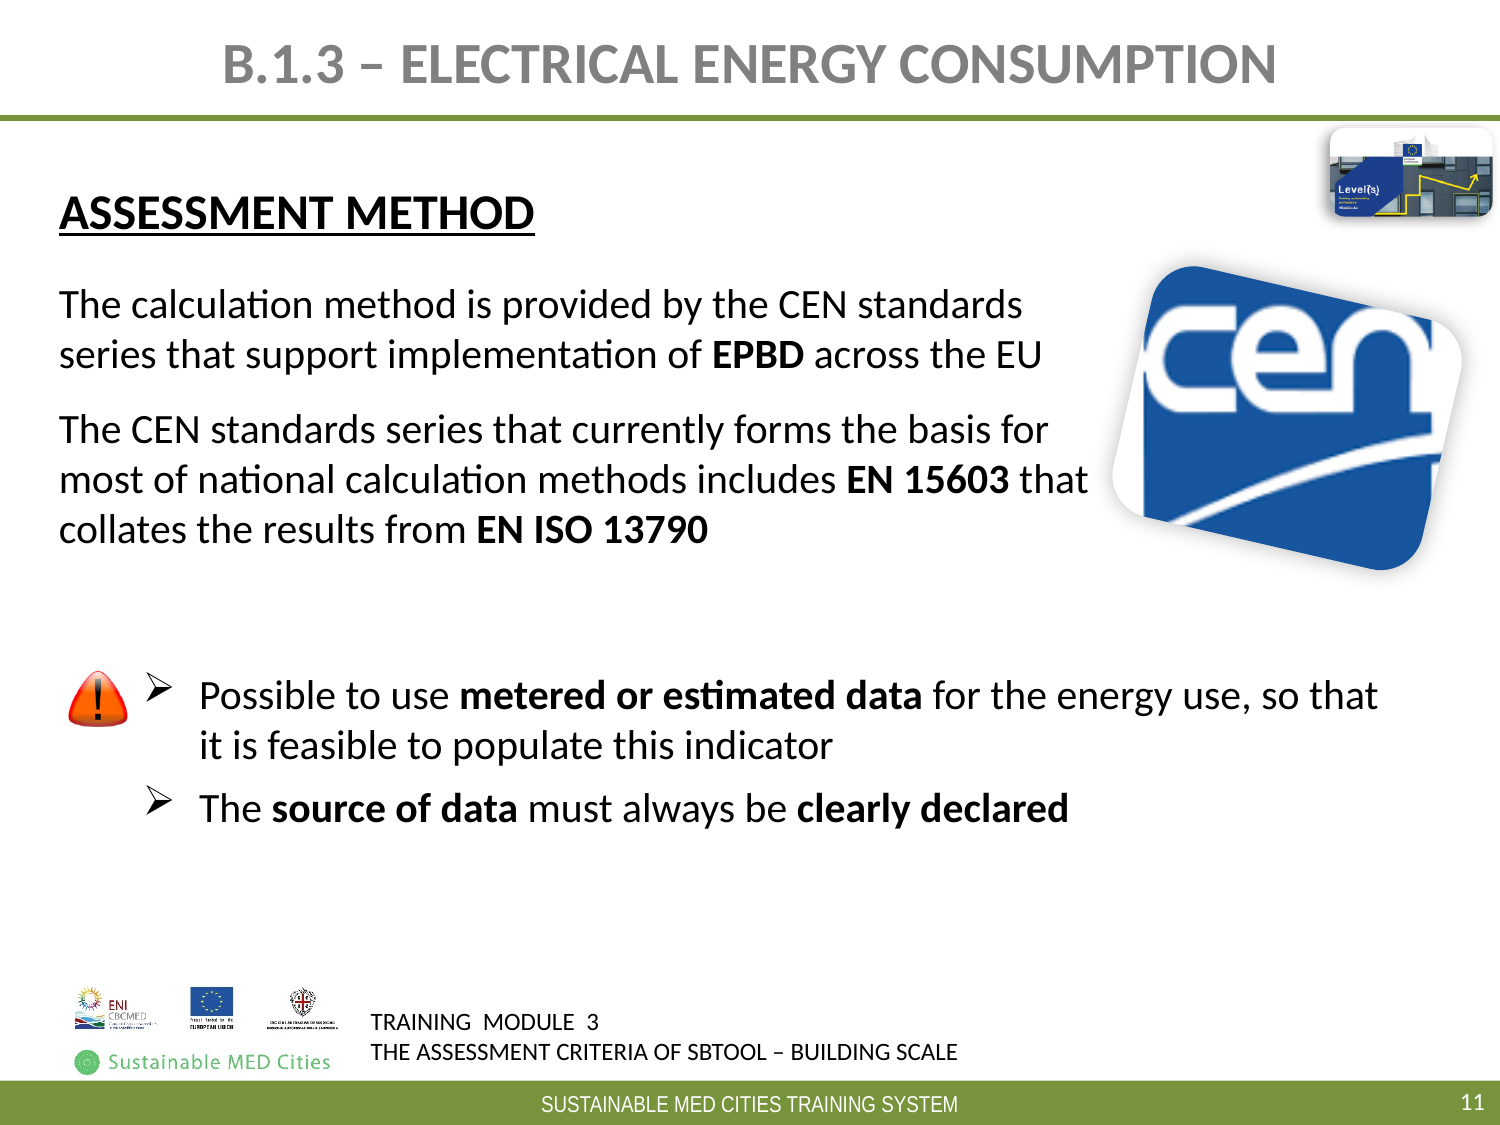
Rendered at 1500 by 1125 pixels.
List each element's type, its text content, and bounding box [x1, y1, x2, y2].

picture [1329, 127, 1493, 217]
picture [62, 978, 356, 1080]
list ASSESSMENT METHOD The calculation method is provided by the CEN standards series that support implementation of EPBD across the EU The CEN standards series that currently forms the basis for most of national calculation methods includes EN 15603 that collates the results from EN ISO 13790 [43, 172, 1106, 580]
title B.1.3 – ELECTRICAL ENERGY CONSUMPTION [0, 0, 1500, 121]
text_box Possible to use metered or estimated data for the energy use, so that it is feasible to populate this indicator The source of data must always be clearly declared [128, 660, 1407, 838]
picture [1112, 266, 1462, 571]
picture [65, 667, 129, 729]
slide_number 11 [1149, 1077, 1500, 1125]
